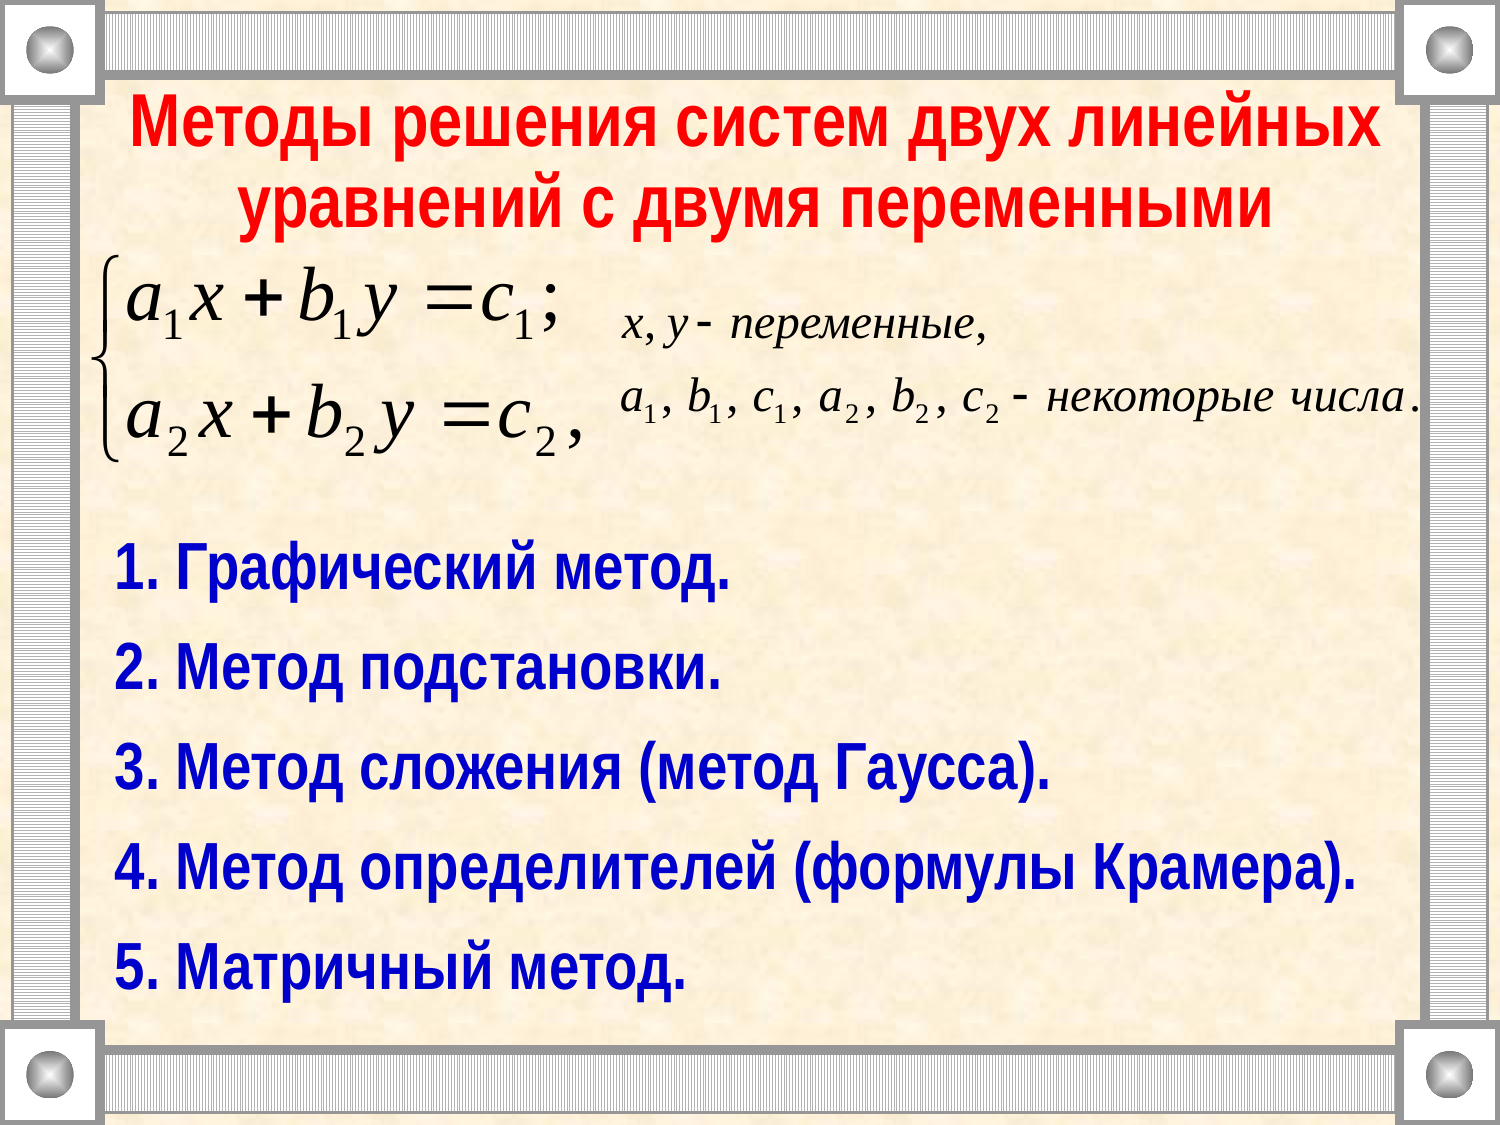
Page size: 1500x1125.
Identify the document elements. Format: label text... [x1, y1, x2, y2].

picture [1489, 105, 1500, 1020]
text_box 4. Метод определителей (формулы Крамера). [99, 812, 1425, 912]
picture [105, 0, 1395, 11]
picture [105, 1114, 1395, 1125]
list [612, 305, 1438, 436]
text_box 2. Метод подстановки. [99, 612, 1425, 712]
text_box Методы решения систем двух линейных уравнений с двумя переменными [112, 99, 1400, 225]
picture [0, 105, 11, 1020]
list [74, 237, 601, 482]
text_box 3. Метод сложения (метод Гаусса). [99, 712, 1425, 812]
text_box 5. Матричный метод. [99, 912, 1425, 1013]
picture [80, 80, 1420, 1045]
title 1. Графический метод. [99, 524, 1376, 601]
